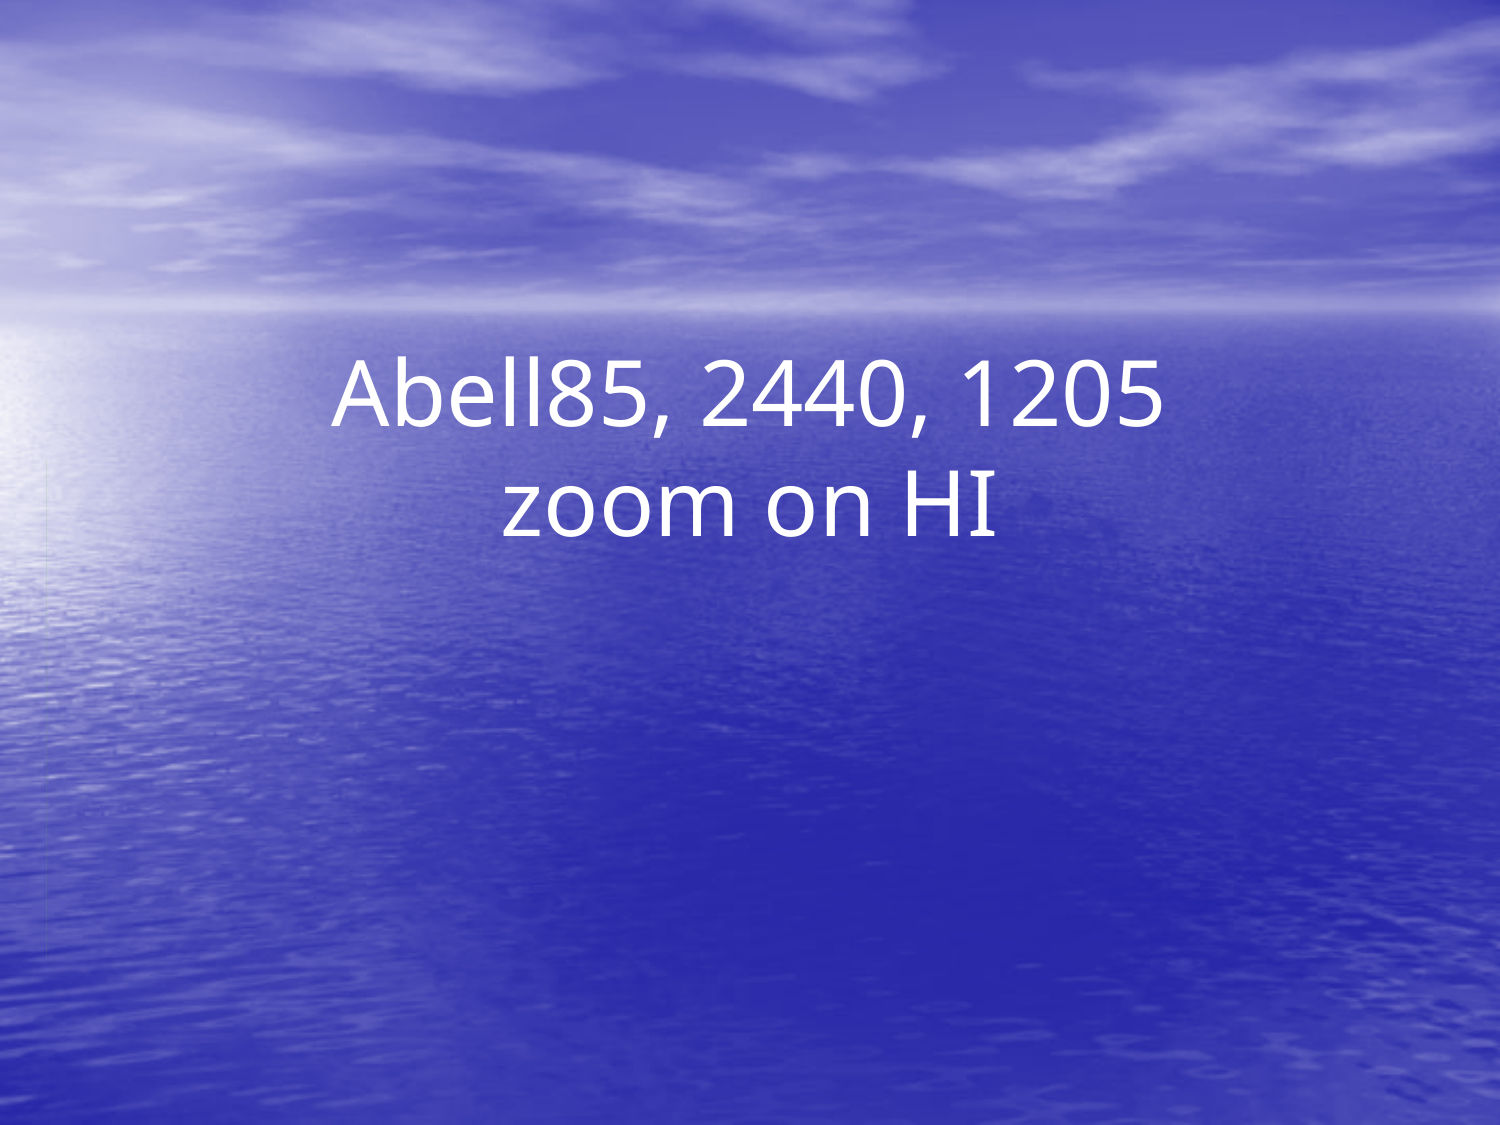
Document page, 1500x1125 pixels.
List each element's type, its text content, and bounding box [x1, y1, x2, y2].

title Abell85, 2440, 1205 zoom on HI [112, 327, 1388, 563]
